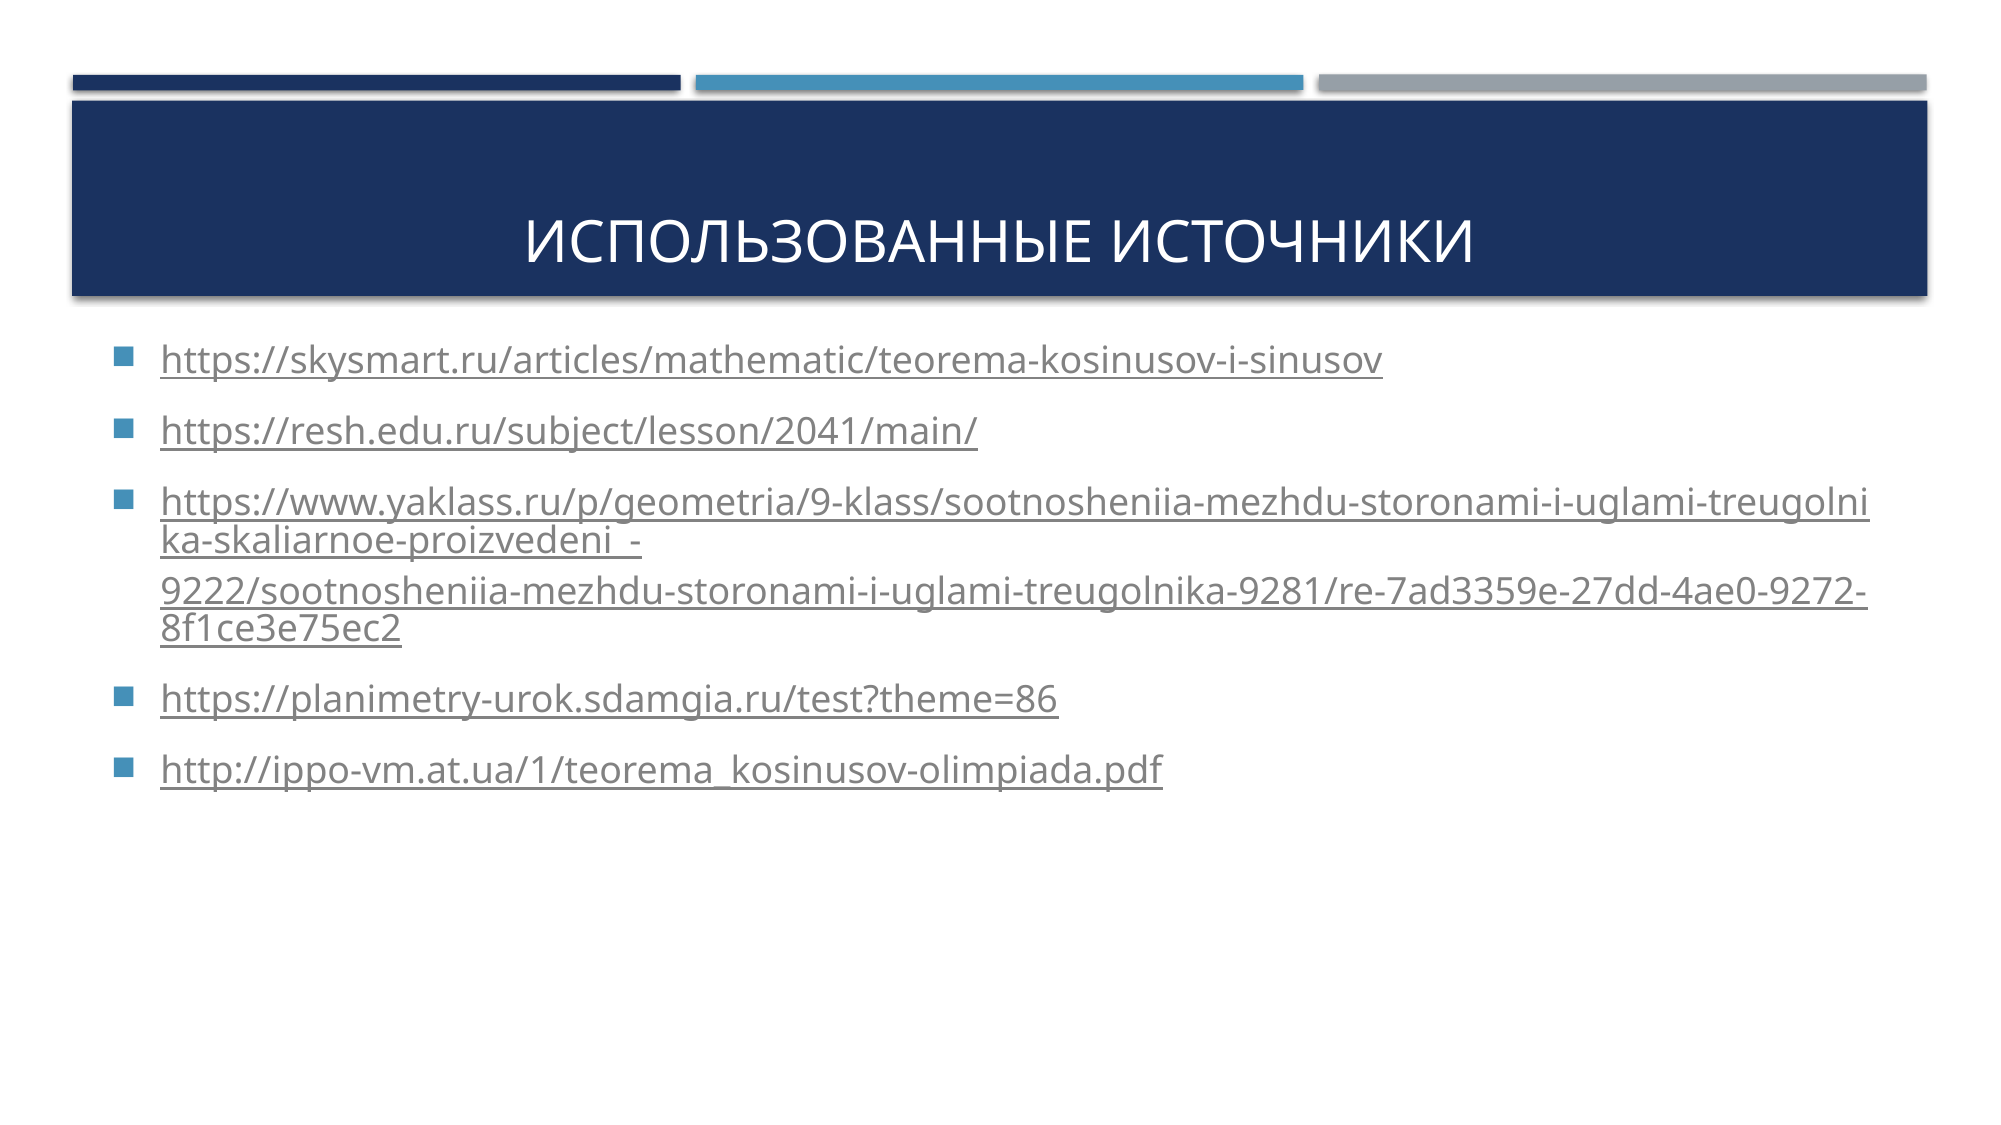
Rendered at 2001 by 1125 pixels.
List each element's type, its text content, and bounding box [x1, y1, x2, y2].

list https://skysmart.ru/articles/mathematic/teorema-kosinusov-i-sinusov https://resh.edu.ru/subject/lesson/2041/main/ https://www.yaklass.ru/p/geometria/9-klass/sootnosheniia-mezhdu-storonami-i-uglami-treugolnika-skaliarnoe-proizvedeni_-9222/sootnosheniia-mezhdu-storonami-i-uglami-treugolnika-9281/re-7ad3359e-27dd-4ae0-9272-8f1ce3e75ec2 https://planimetry-urok.sdamgia.ru/test?theme=86 http://ippo-vm.at.ua/1/teorema_kosinusov-olimpiada.pdf [95, 357, 1905, 962]
title Использованные источники [95, 115, 1905, 282]
